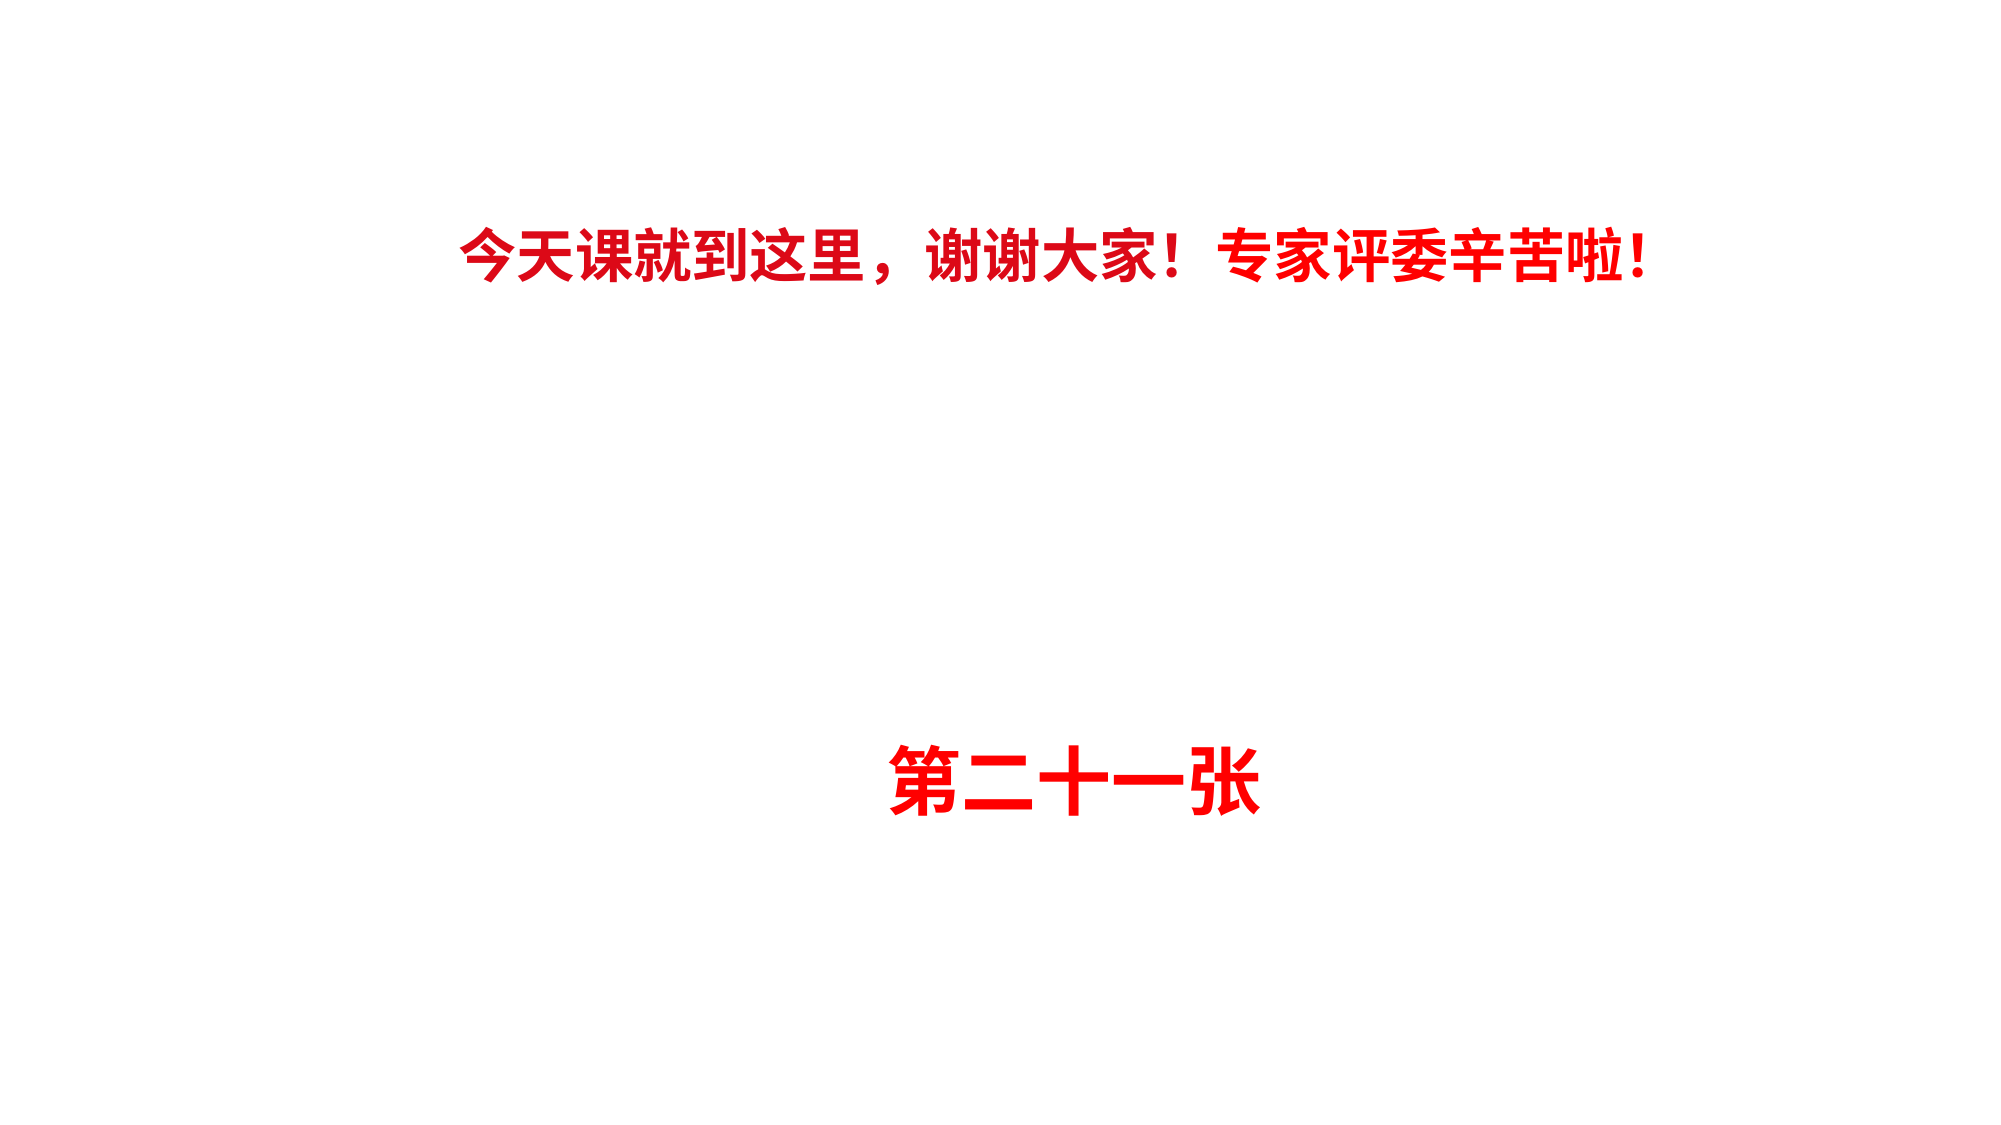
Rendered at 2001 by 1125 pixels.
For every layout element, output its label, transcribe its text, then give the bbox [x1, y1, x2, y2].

text_box 今天课就到这里，谢谢大家！专家评委辛苦啦！ [411, 211, 1730, 366]
text_box 第二十一张 [871, 726, 1872, 832]
